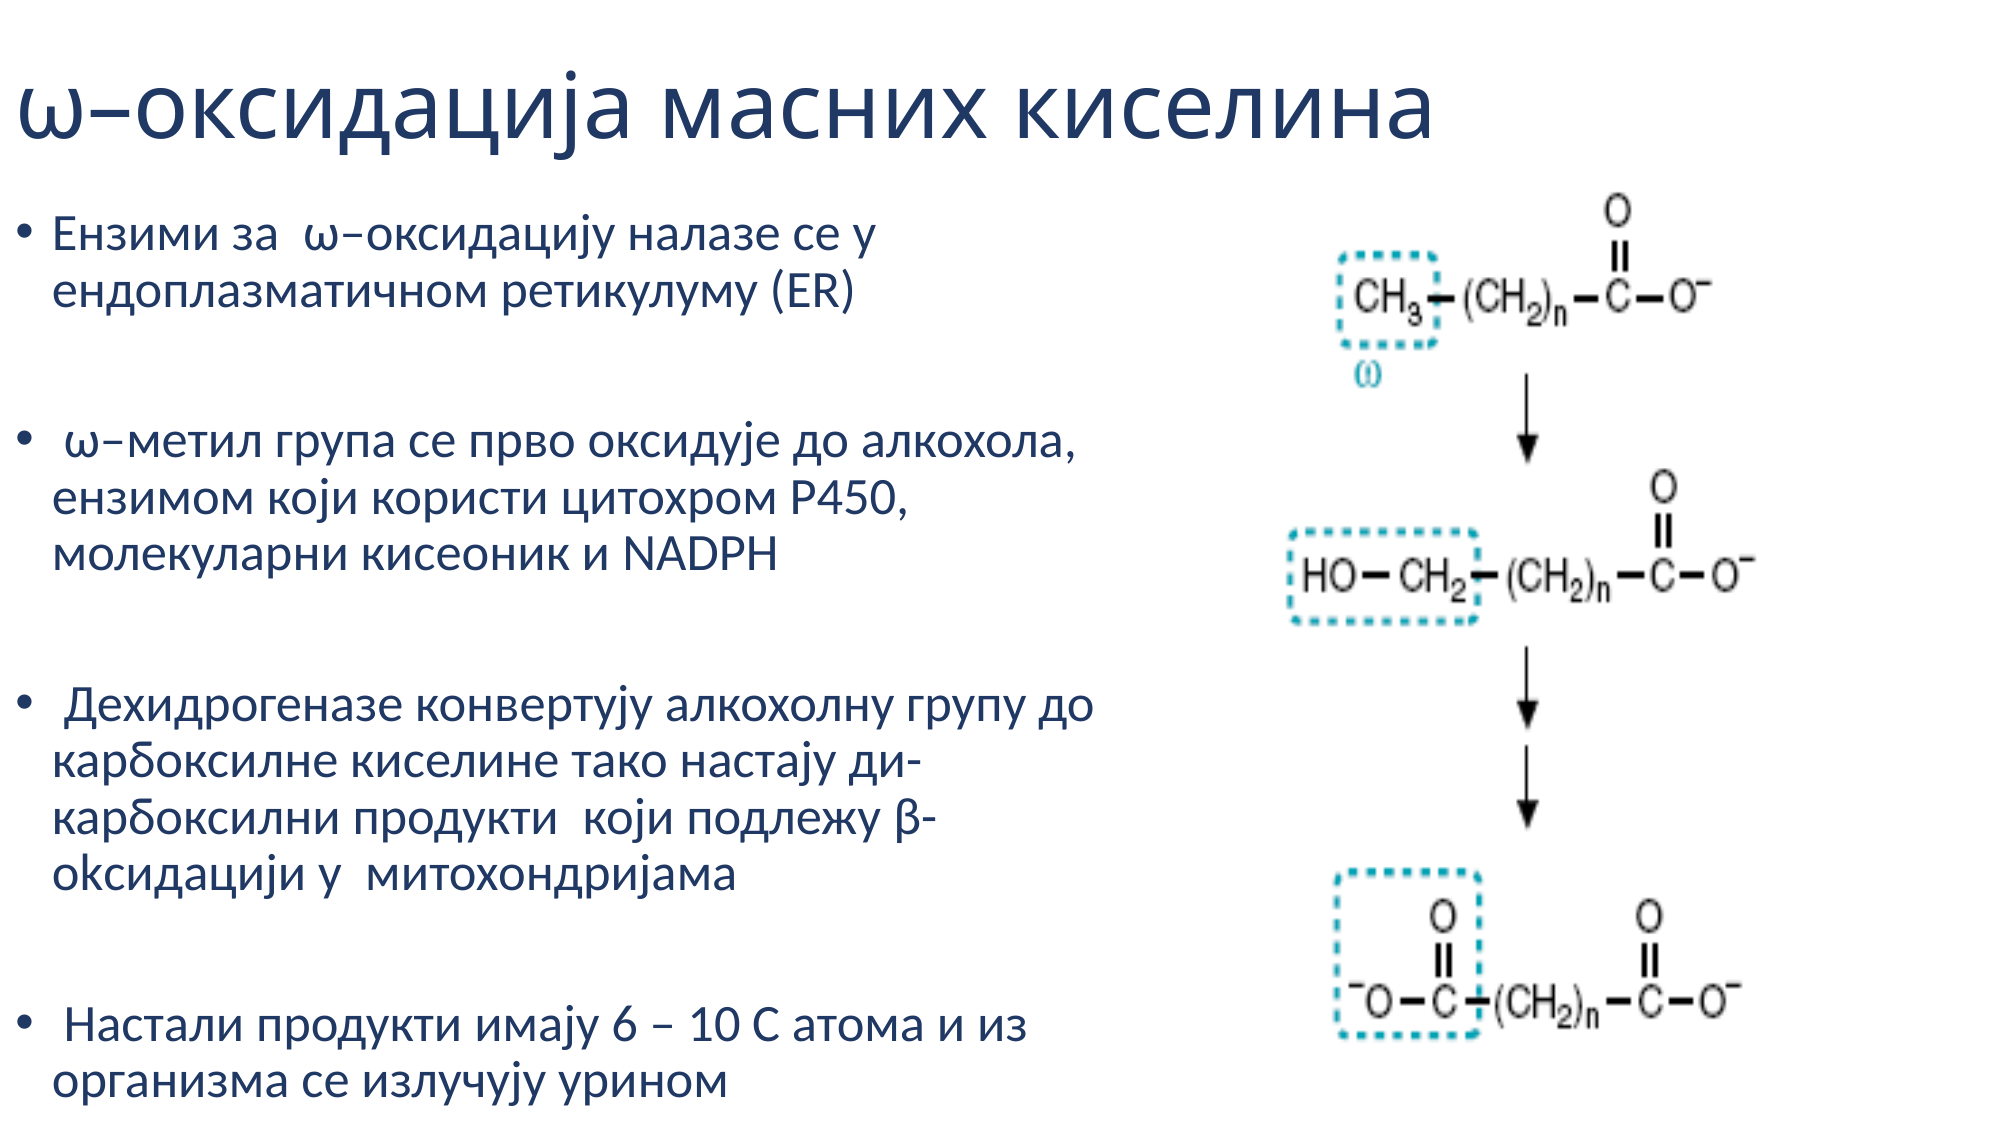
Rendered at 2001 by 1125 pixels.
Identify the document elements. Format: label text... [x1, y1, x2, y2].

title ω–оксидација масних киселина [0, 0, 2000, 218]
picture [1214, 184, 1786, 1047]
list Ензими за ω–оксидацију налазе се у ендоплазматичном ретикулуму (ER) ω–метил група се прво оксидује до алкохола, ензимом који користи цитохром Р450, молекуларни кисеоник и NADPH Дехидрогеназе конвертују алкохолну групу до карбоксилне киселине тако настају ди-карбоксилни продукти који подлежу β-оkсидацији у митохондријама Настали продукти имају 6 – 10 С атома и из организма се излучују урином [0, 198, 1203, 1125]
